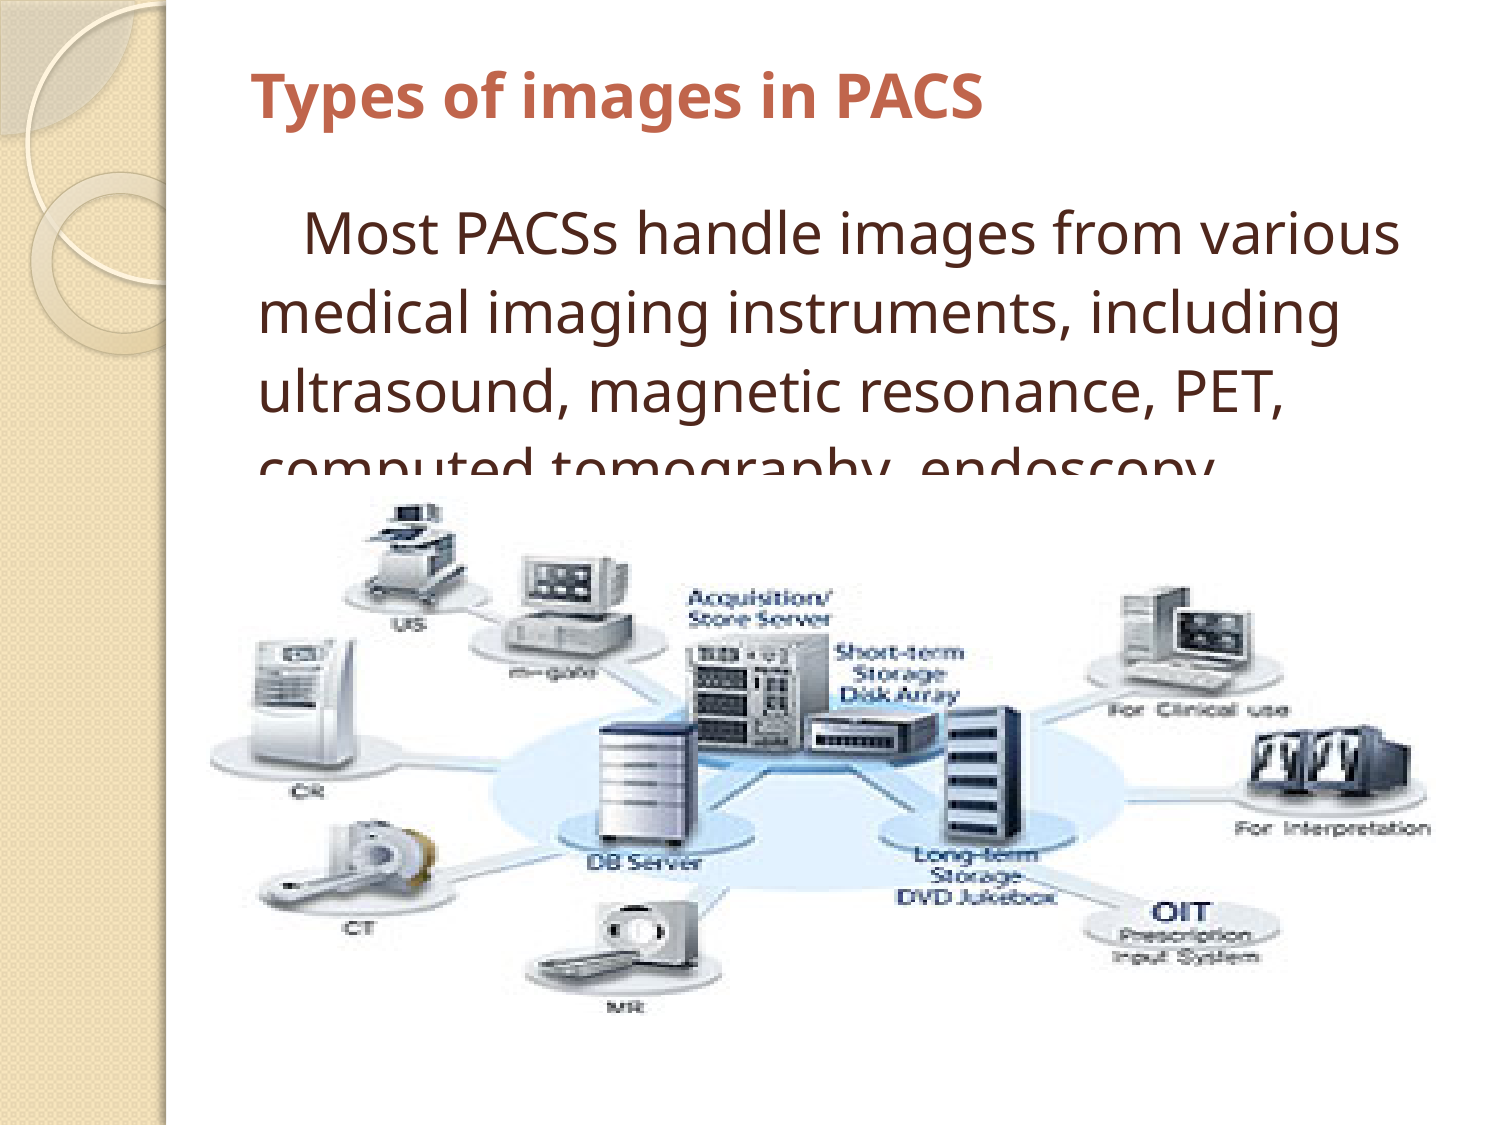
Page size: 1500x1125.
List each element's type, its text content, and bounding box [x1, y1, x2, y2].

title Types of images in PACS [235, 45, 1466, 184]
picture [206, 475, 1436, 1125]
list Most PACSs handle images from various medical imaging instruments, including ultrasound, magnetic resonance, PET, computed tomography, endoscopy, mammograms, etc. [183, 184, 1500, 902]
